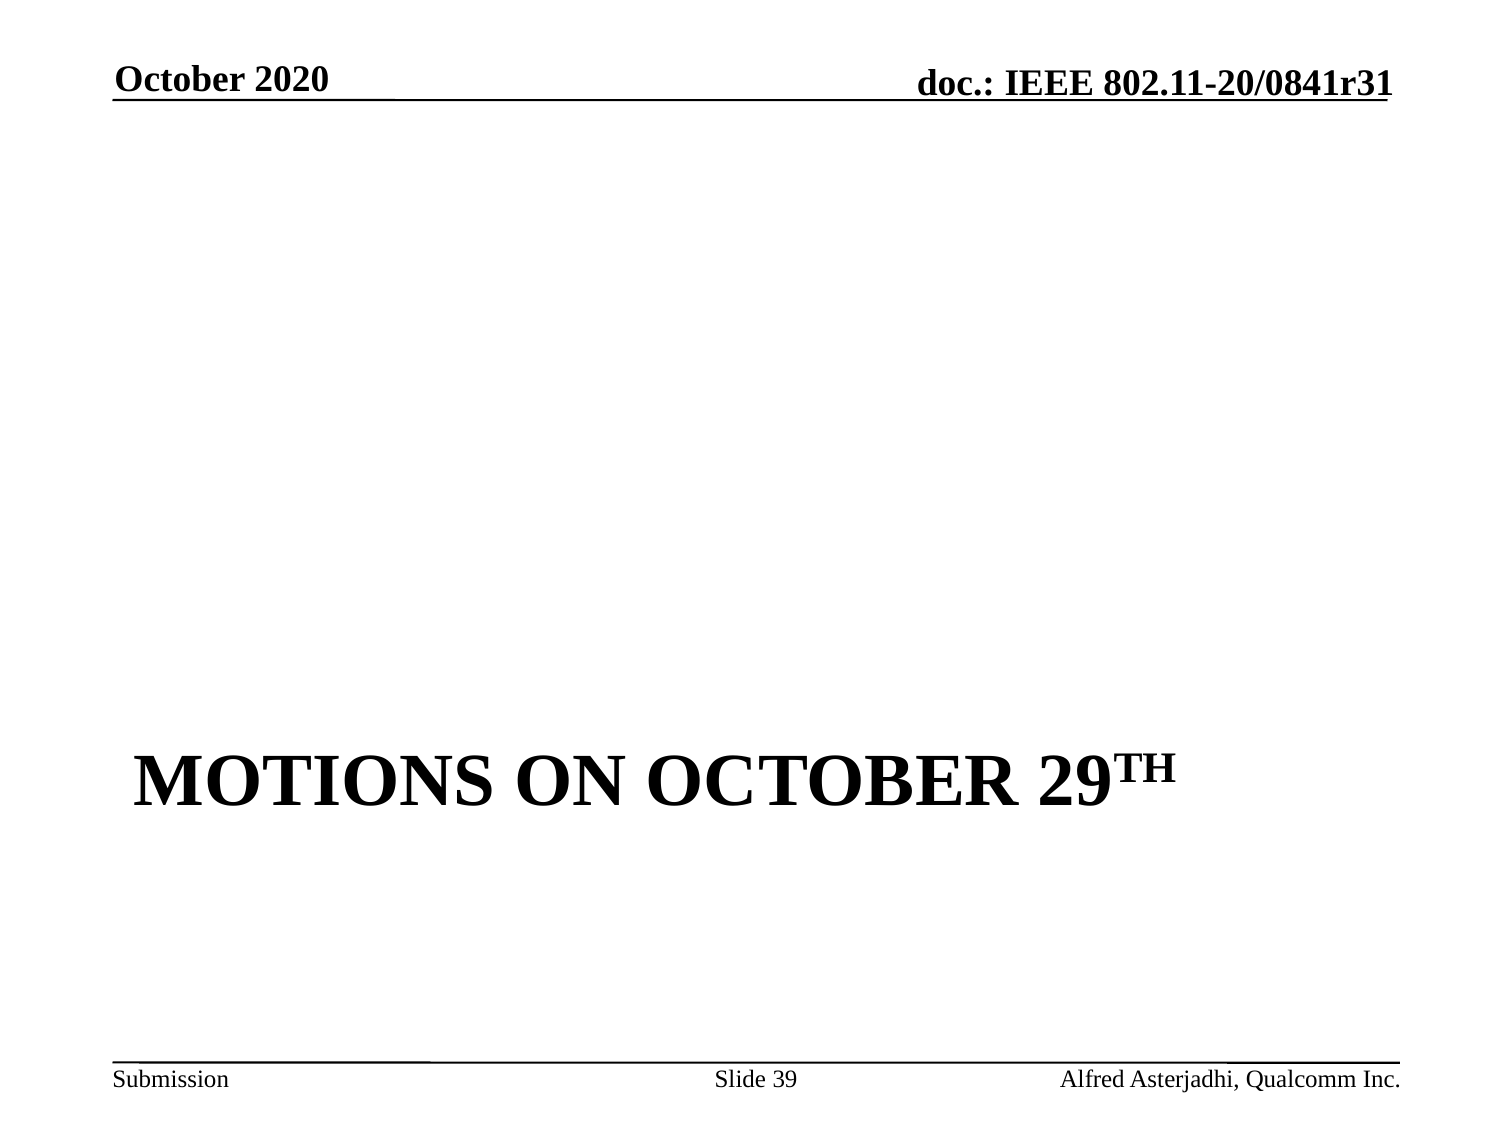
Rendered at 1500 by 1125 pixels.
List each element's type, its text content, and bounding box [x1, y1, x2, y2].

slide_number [114, 54, 423, 100]
footer Alfred Asterjadhi, Qualcomm Inc. [878, 1061, 1402, 1093]
slide_number Slide 39 [712, 1061, 800, 1123]
title Motions on October 29th [118, 722, 1394, 947]
